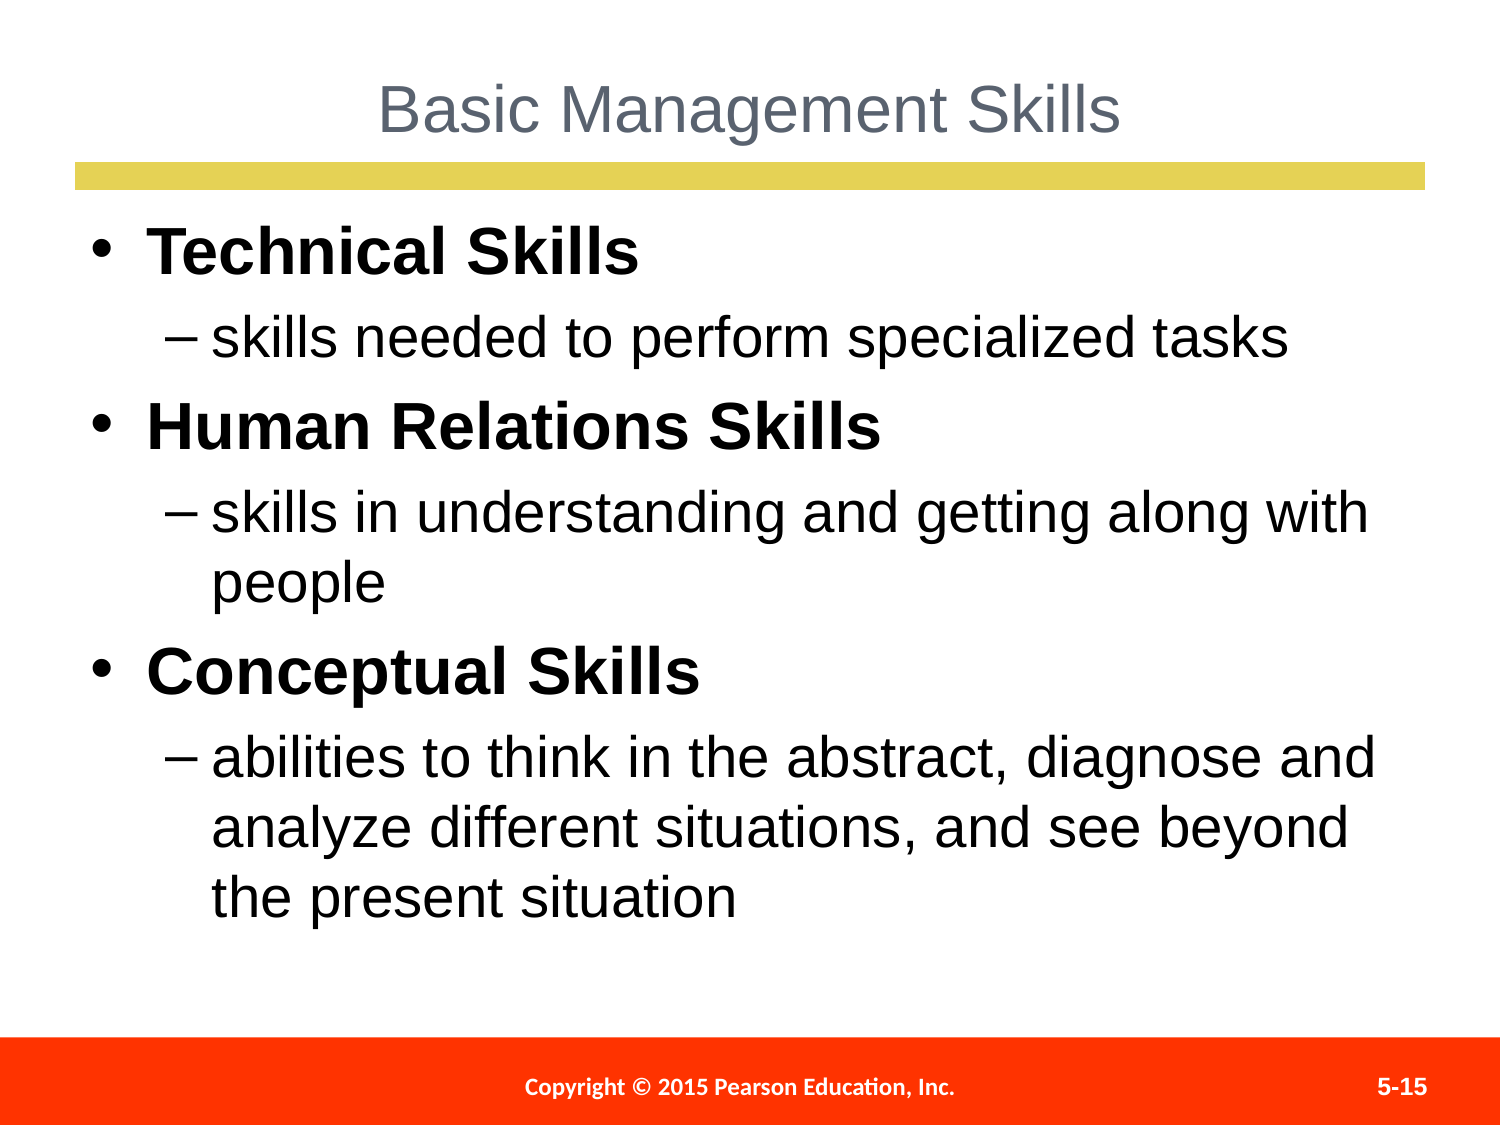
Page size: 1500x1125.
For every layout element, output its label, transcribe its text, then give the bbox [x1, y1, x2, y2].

title Basic Management Skills [74, 12, 1426, 199]
list Technical Skills skills needed to perform specialized tasks Human Relations Skills skills in understanding and getting along with people Conceptual Skills abilities to think in the abstract, diagnose and analyze different situations, and see beyond the present situation [74, 199, 1426, 1006]
